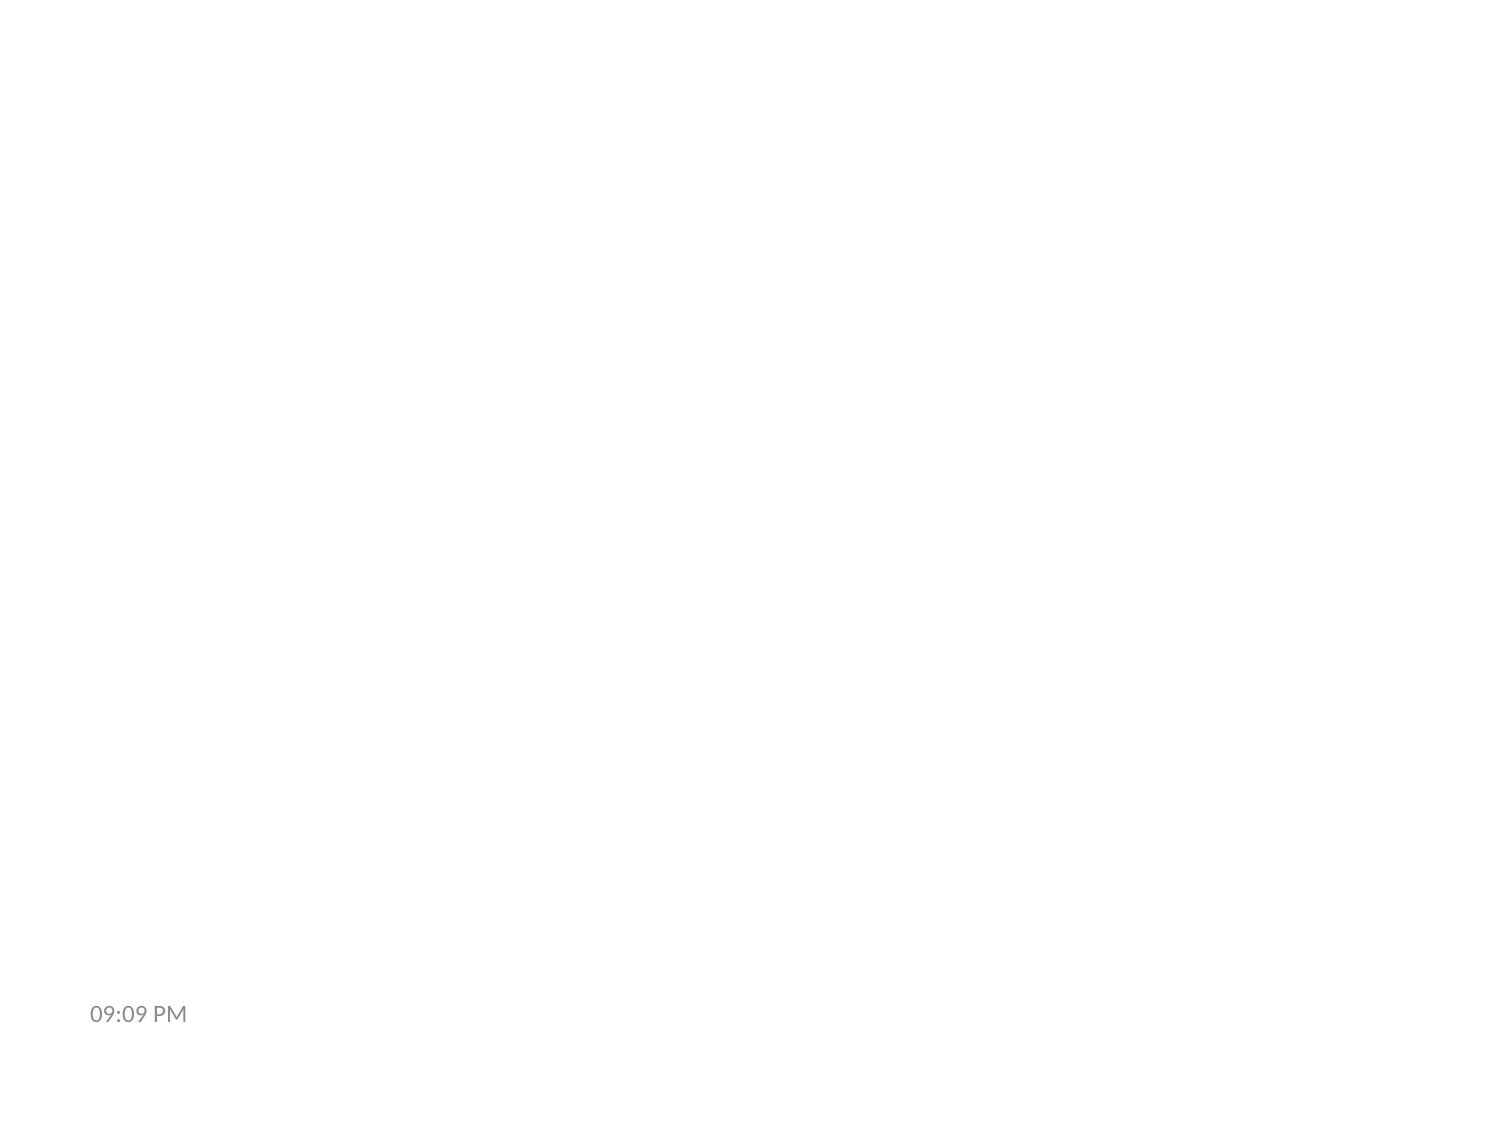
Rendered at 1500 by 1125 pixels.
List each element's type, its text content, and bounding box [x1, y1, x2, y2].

text_box 3:35 PM [75, 982, 425, 1043]
